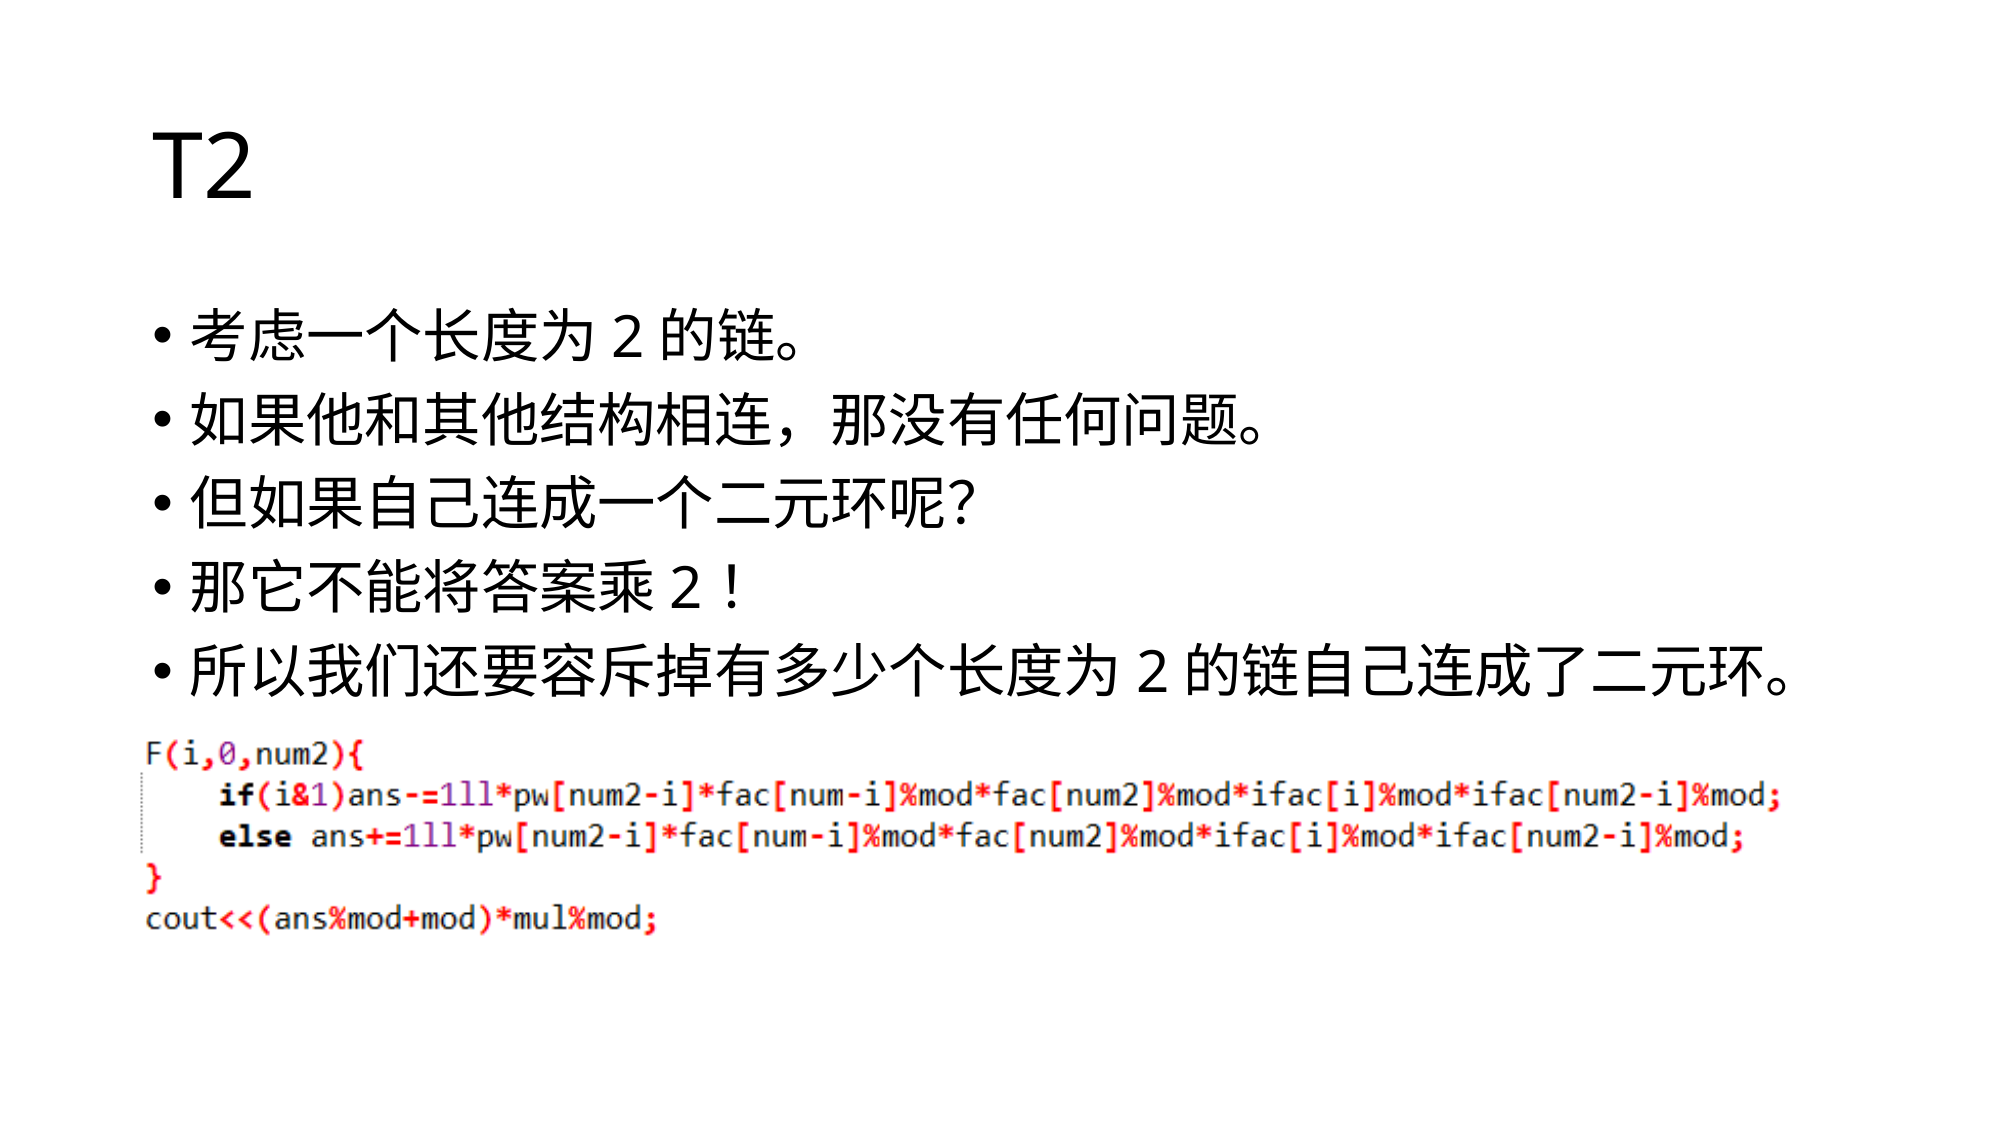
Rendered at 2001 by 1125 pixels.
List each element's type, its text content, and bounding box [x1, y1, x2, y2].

title T2 [137, 59, 1863, 278]
picture [137, 732, 1797, 948]
list 考虑一个长度为2的链。 如果他和其他结构相连，那没有任何问题。 但如果自己连成一个二元环呢？ 那它不能将答案乘2！ 所以我们还要容斥掉有多少个长度为2的链自己连成了二元环。 [137, 299, 1863, 1014]
